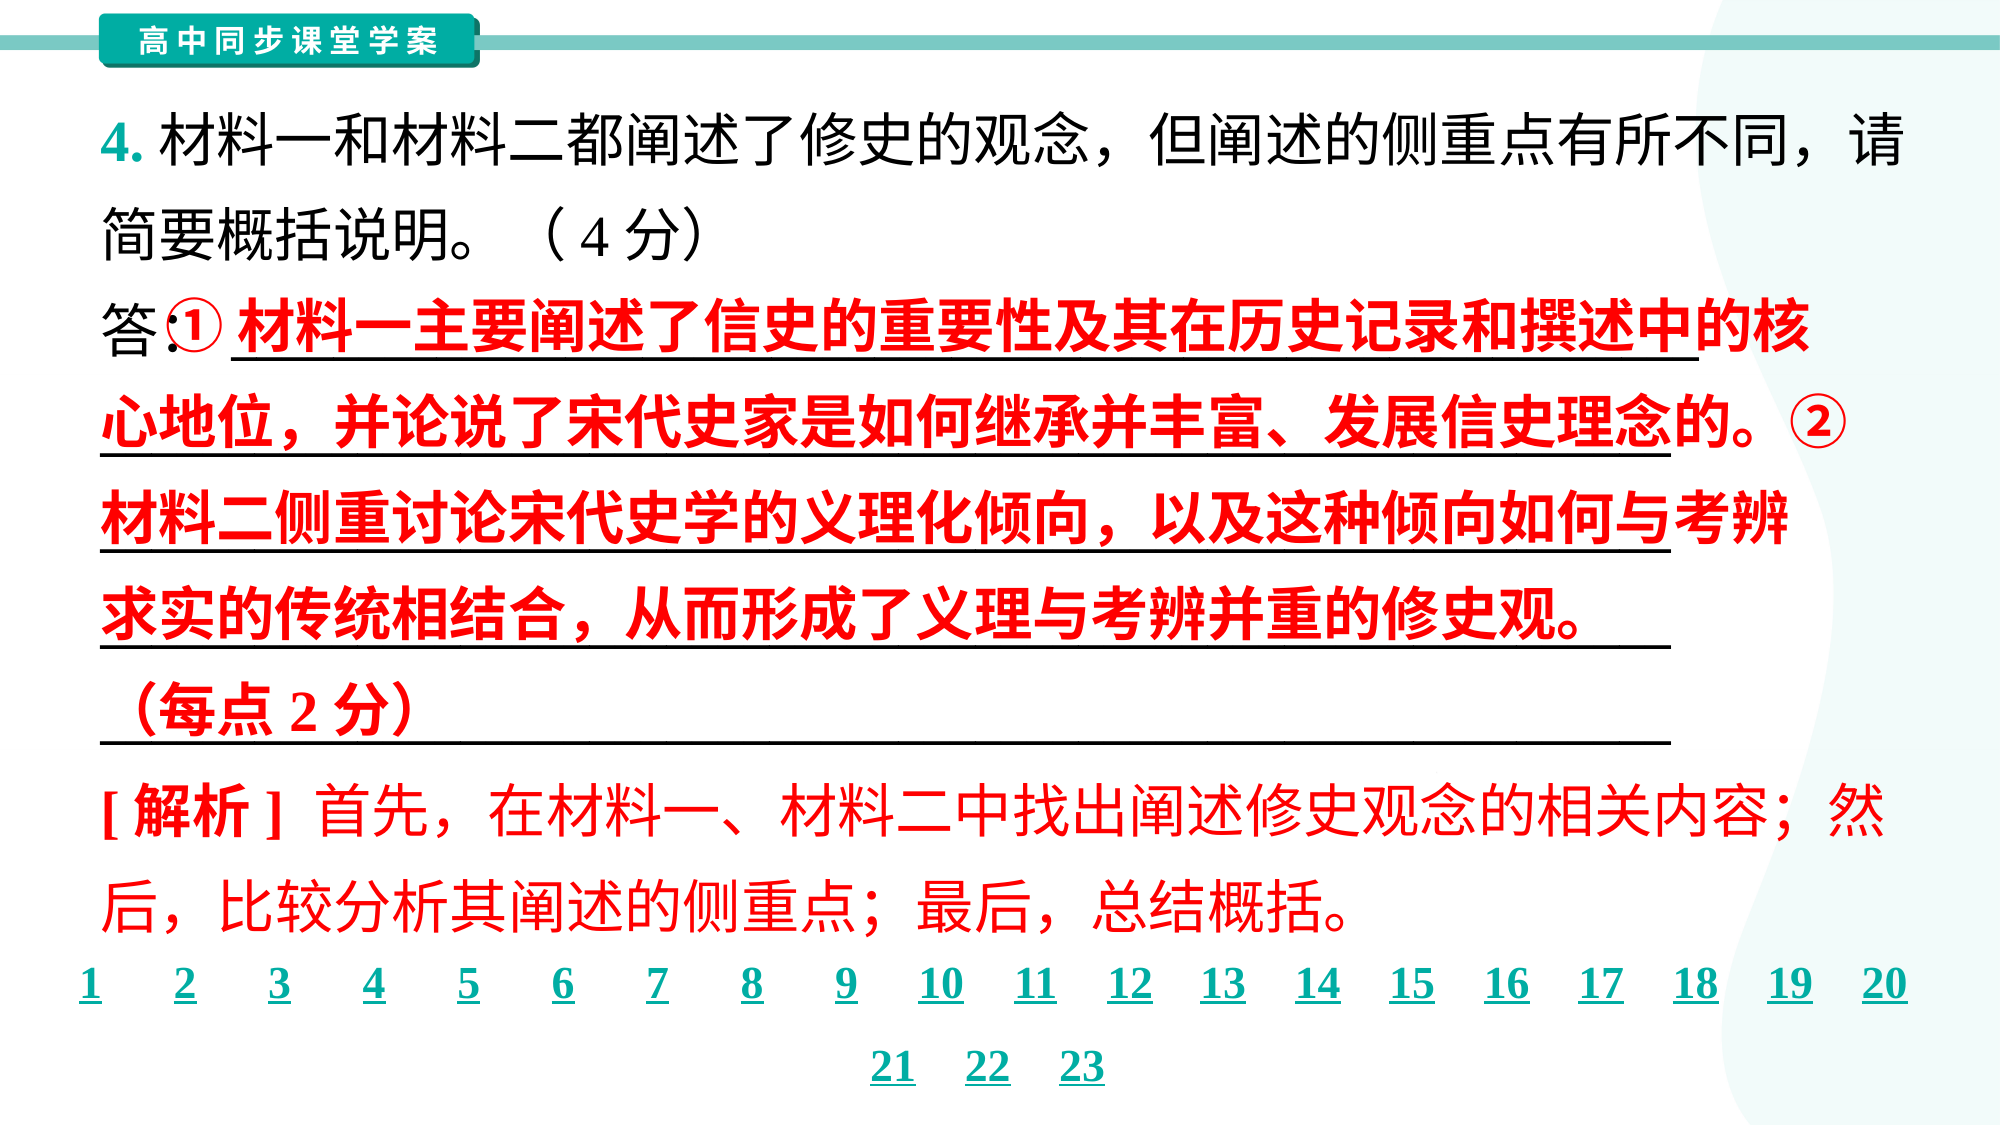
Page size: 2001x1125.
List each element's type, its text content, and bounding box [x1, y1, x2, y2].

text_box ①材料一主要阐述了信史的重要性及其在历史记录和撰述中的核 心地位，并论说了宋代史家是如何继承并丰富、发展信史理念的。② 材料二侧重讨论宋代史学的义理化倾向，以及这种倾向如何与考辨 求实的传统相结合，从而形成了义理与考辨并重的修史观。 （每点2分） [100, 263, 1899, 743]
text_box 4.材料一和材料二都阐述了修史的观念，但阐述的侧重点有所不同，请 简要概括说明。（4分） 答：_________________________________________________________ _____________________________________________________________ _____________________________________________________________ _____________________________________________________________ _____________________________________________________________ [100, 76, 1899, 263]
text_box 4.材料一和材料二都阐述了修史的观念，但阐述的侧重点有所不同，请 简要概括说明。（4分） 答：_________________________________________________________ _____________________________________________________________ _____________________________________________________________ _____________________________________________________________ _____________________________________________________________ [100, 743, 1899, 748]
text_box [解析] 首先，在材料一、材料二中找出阐述修史观念的相关内容；然 后，比较分析其阐述的侧重点；最后，总结概括。 [100, 748, 1899, 941]
picture [0, 0, 2000, 1125]
